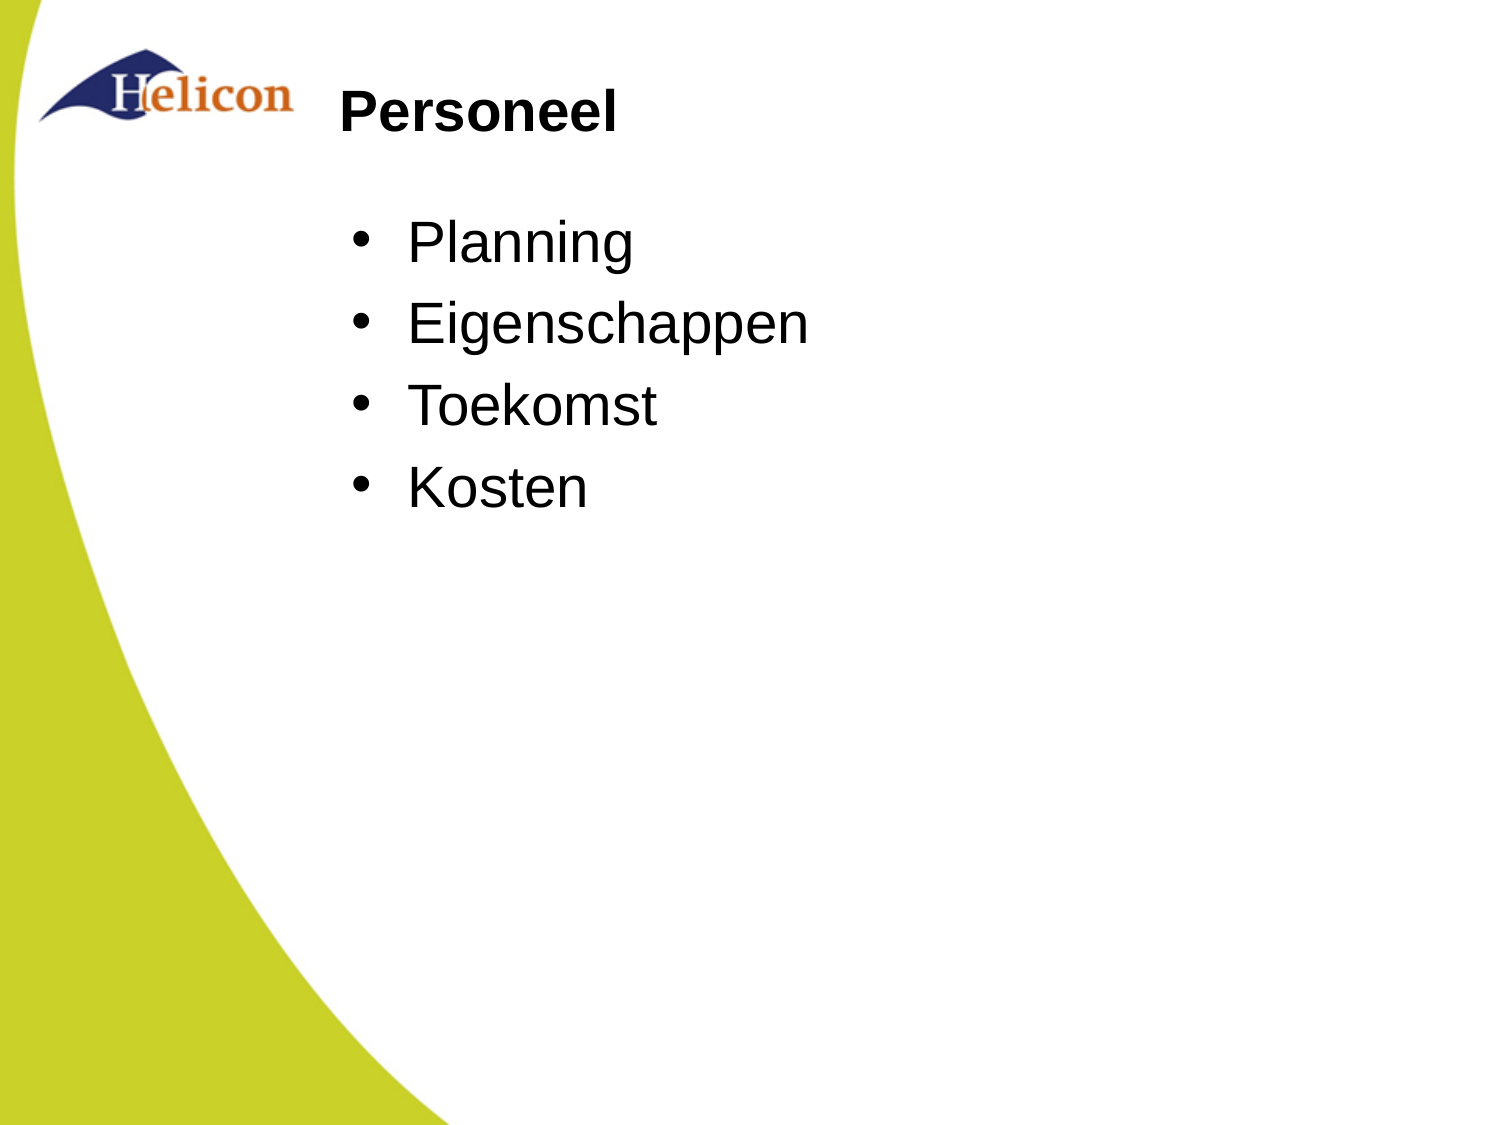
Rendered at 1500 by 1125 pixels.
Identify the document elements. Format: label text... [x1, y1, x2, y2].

picture [0, 0, 1500, 1125]
title Personeel [324, 54, 1415, 161]
list Planning Eigenschappen Toekomst Kosten [336, 196, 1425, 1005]
